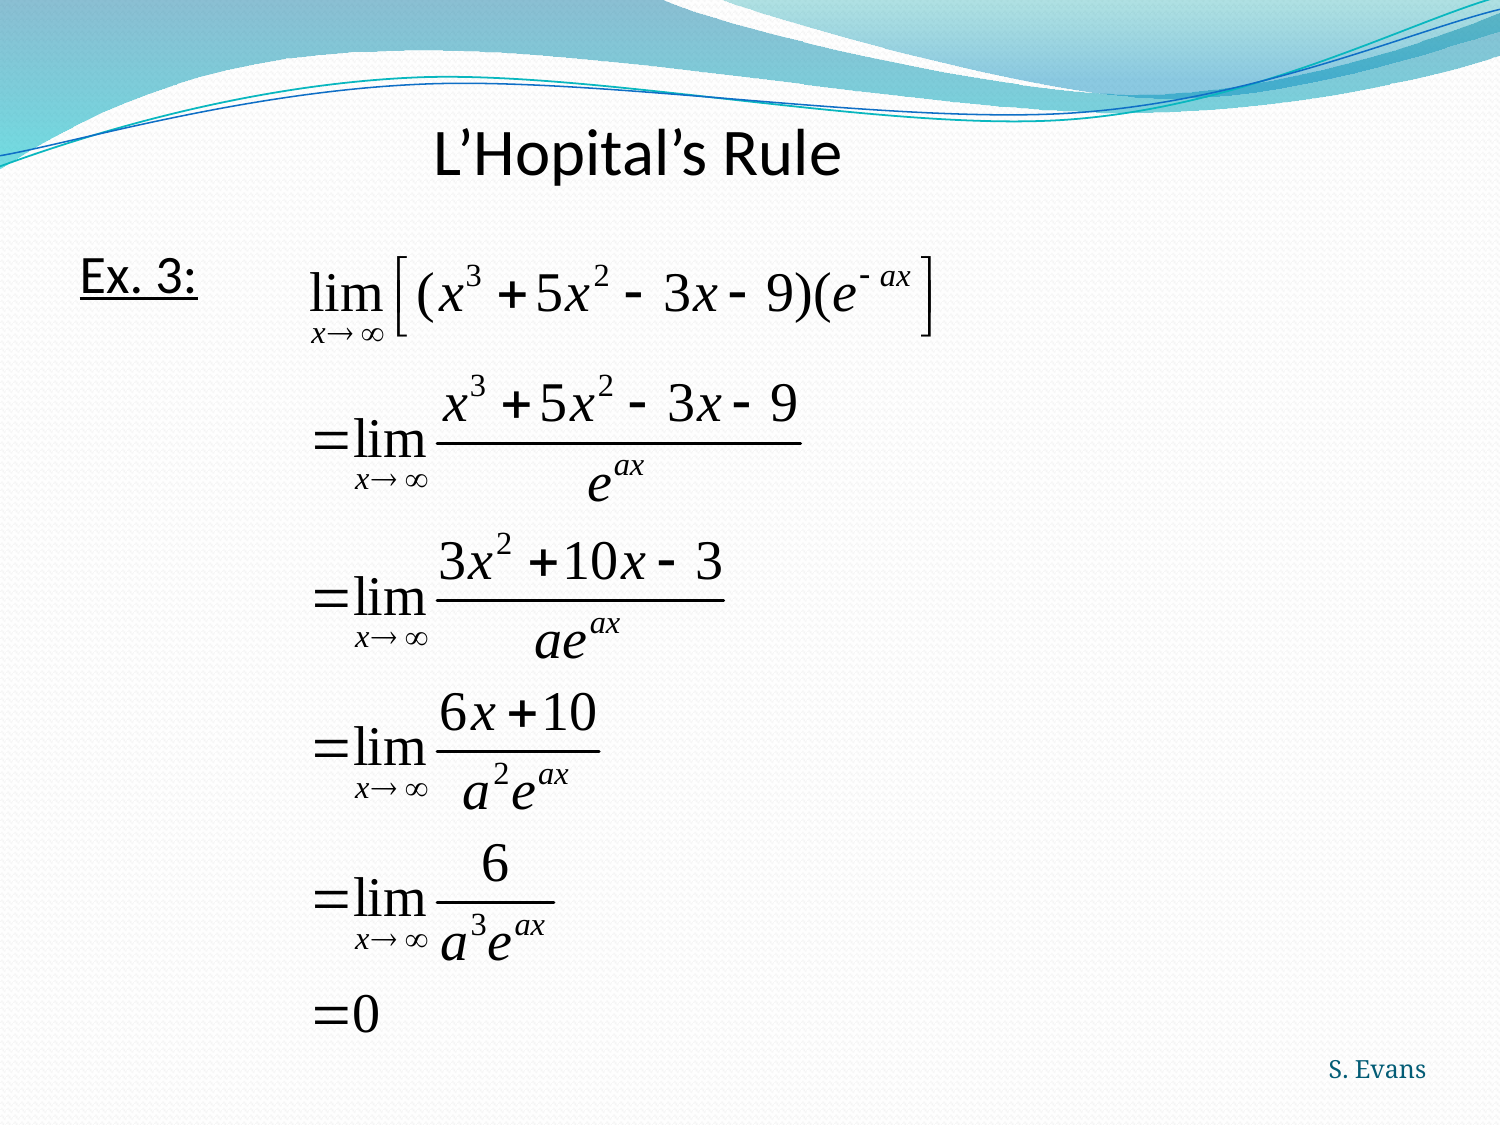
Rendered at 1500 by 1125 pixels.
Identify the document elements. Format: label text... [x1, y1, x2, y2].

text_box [300, 243, 951, 1047]
list Ex. 3: [64, 231, 1425, 1038]
text_box L’Hopital’s Rule [419, 101, 939, 197]
footer S. Evans [1328, 1023, 1441, 1084]
